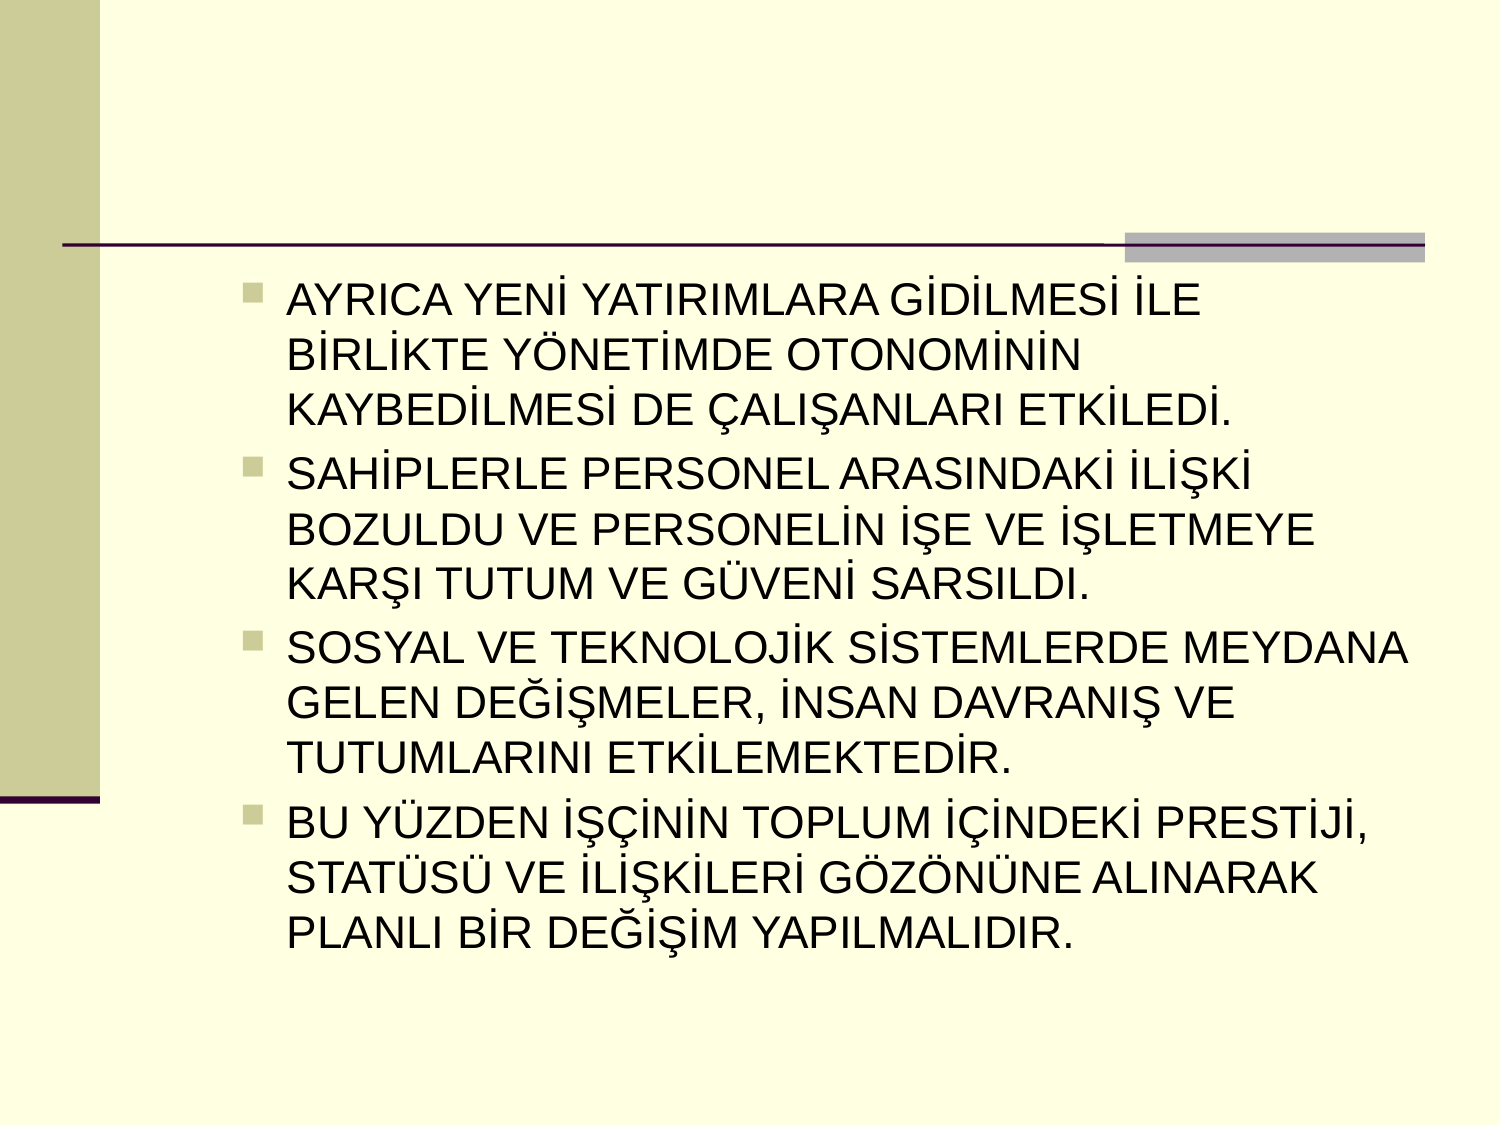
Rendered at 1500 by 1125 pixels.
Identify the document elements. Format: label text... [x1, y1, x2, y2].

list AYRICA YENİ YATIRIMLARA GİDİLMESİ İLE BİRLİKTE YÖNETİMDE OTONOMİNİN KAYBEDİLMESİ DE ÇALIŞANLARI ETKİLEDİ. SAHİPLERLE PERSONEL ARASINDAKİ İLİŞKİ BOZULDU VE PERSONELİN İŞE VE İŞLETMEYE KARŞI TUTUM VE GÜVENİ SARSILDI. SOSYAL VE TEKNOLOJİK SİSTEMLERDE MEYDANA GELEN DEĞİŞMELER, İNSAN DAVRANIŞ VE TUTUMLARINI ETKİLEMEKTEDİR. BU YÜZDEN İŞÇİNİN TOPLUM İÇİNDEKİ PRESTİJİ, STATÜSÜ VE İLİŞKİLERİ GÖZÖNÜNE ALINARAK PLANLI BİR DEĞİŞİM YAPILMALIDIR. [149, 262, 1426, 1006]
